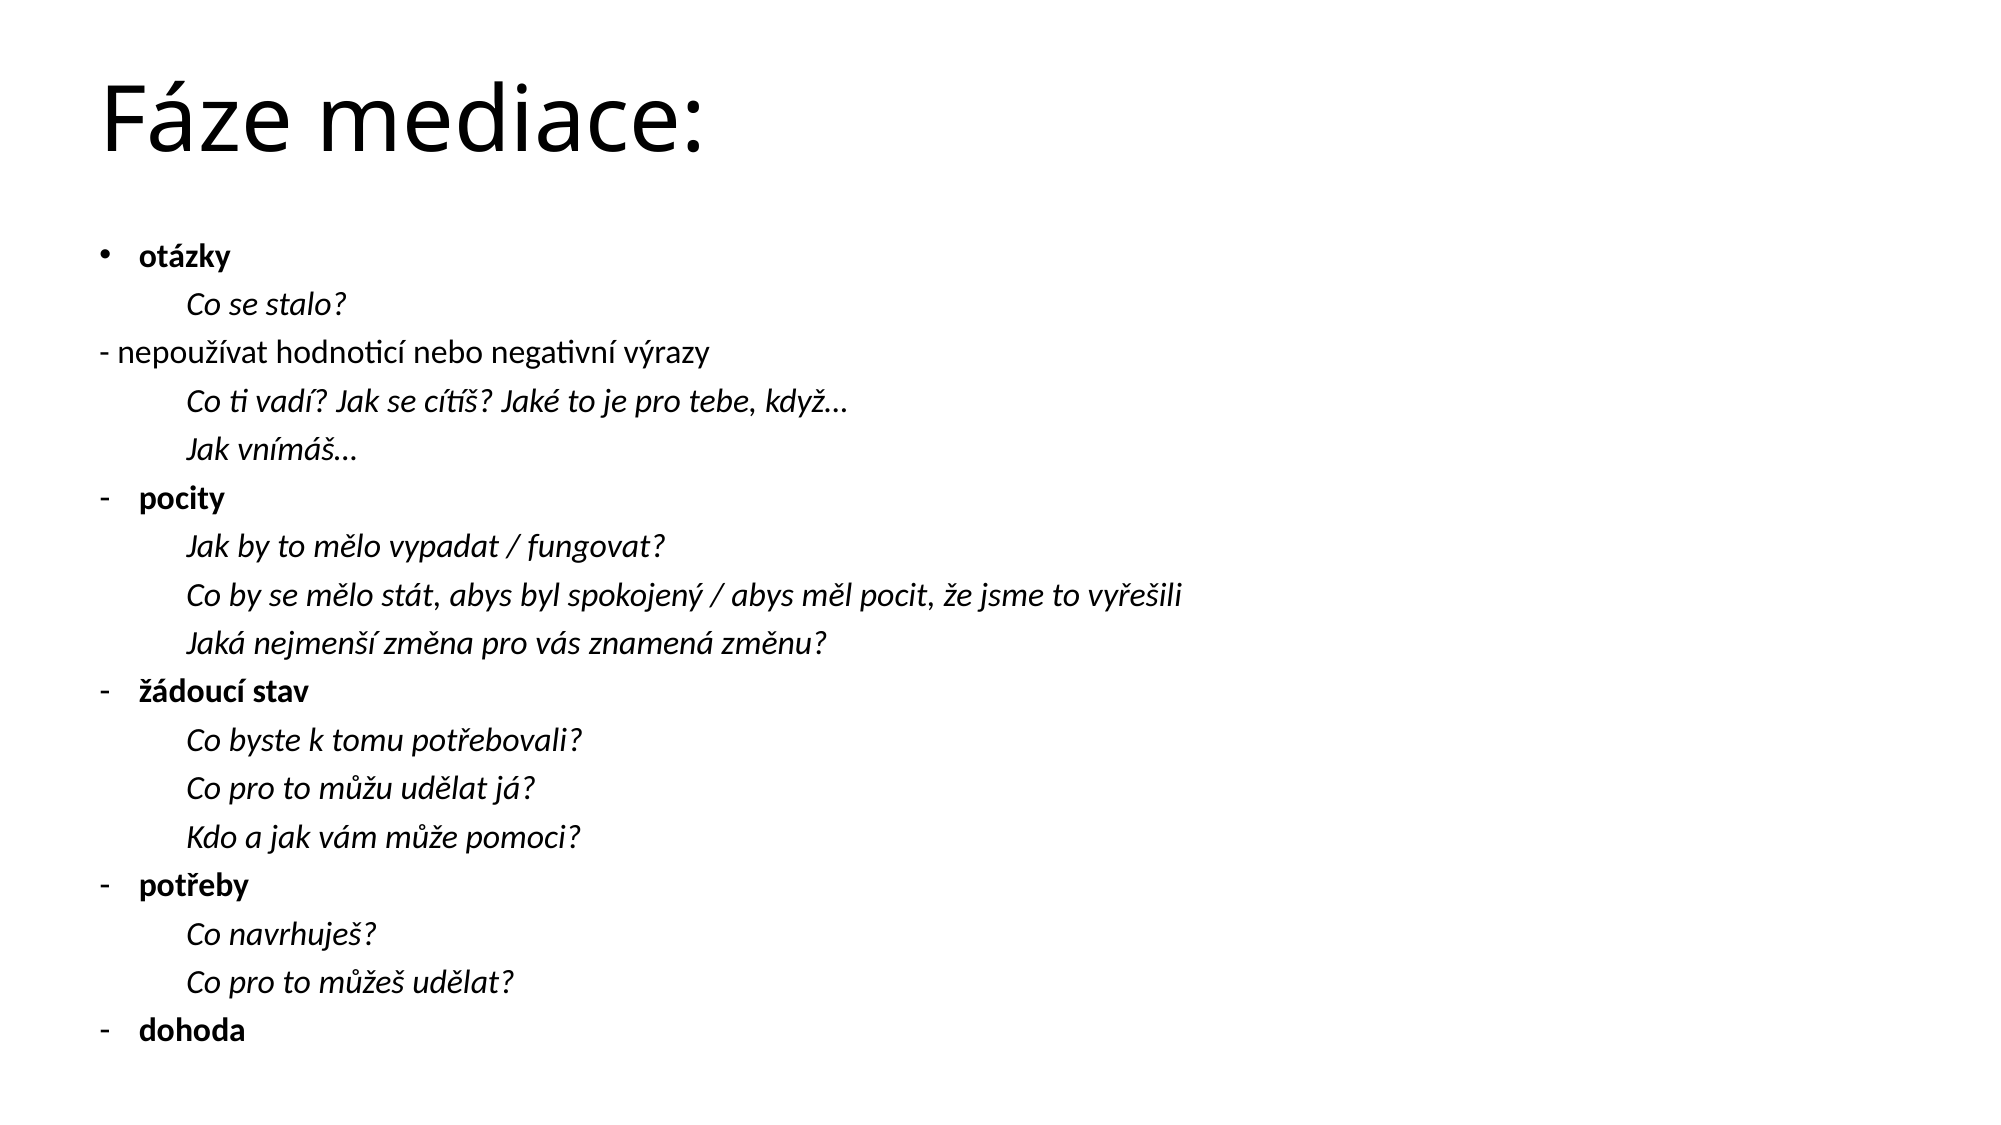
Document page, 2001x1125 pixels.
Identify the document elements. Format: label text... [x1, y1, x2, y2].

title Fáze mediace: [84, 13, 1598, 230]
list otázky Co se stalo? - nepoužívat hodnoticí nebo negativní výrazy Co ti vadí? Jak se cítíš? Jaké to je pro tebe, když… Jak vnímáš… pocity Jak by to mělo vypadat / fungovat? Co by se mělo stát, abys byl spokojený / abys měl pocit, že jsme to vyřešili Jaká nejmenší změna pro vás znamená změnu? žádoucí stav Co byste k tomu potřebovali? Co pro to můžu udělat já? Kdo a jak vám může pomoci? potřeby Co navrhuješ? Co pro to můžeš udělat? dohoda [84, 230, 1889, 1064]
